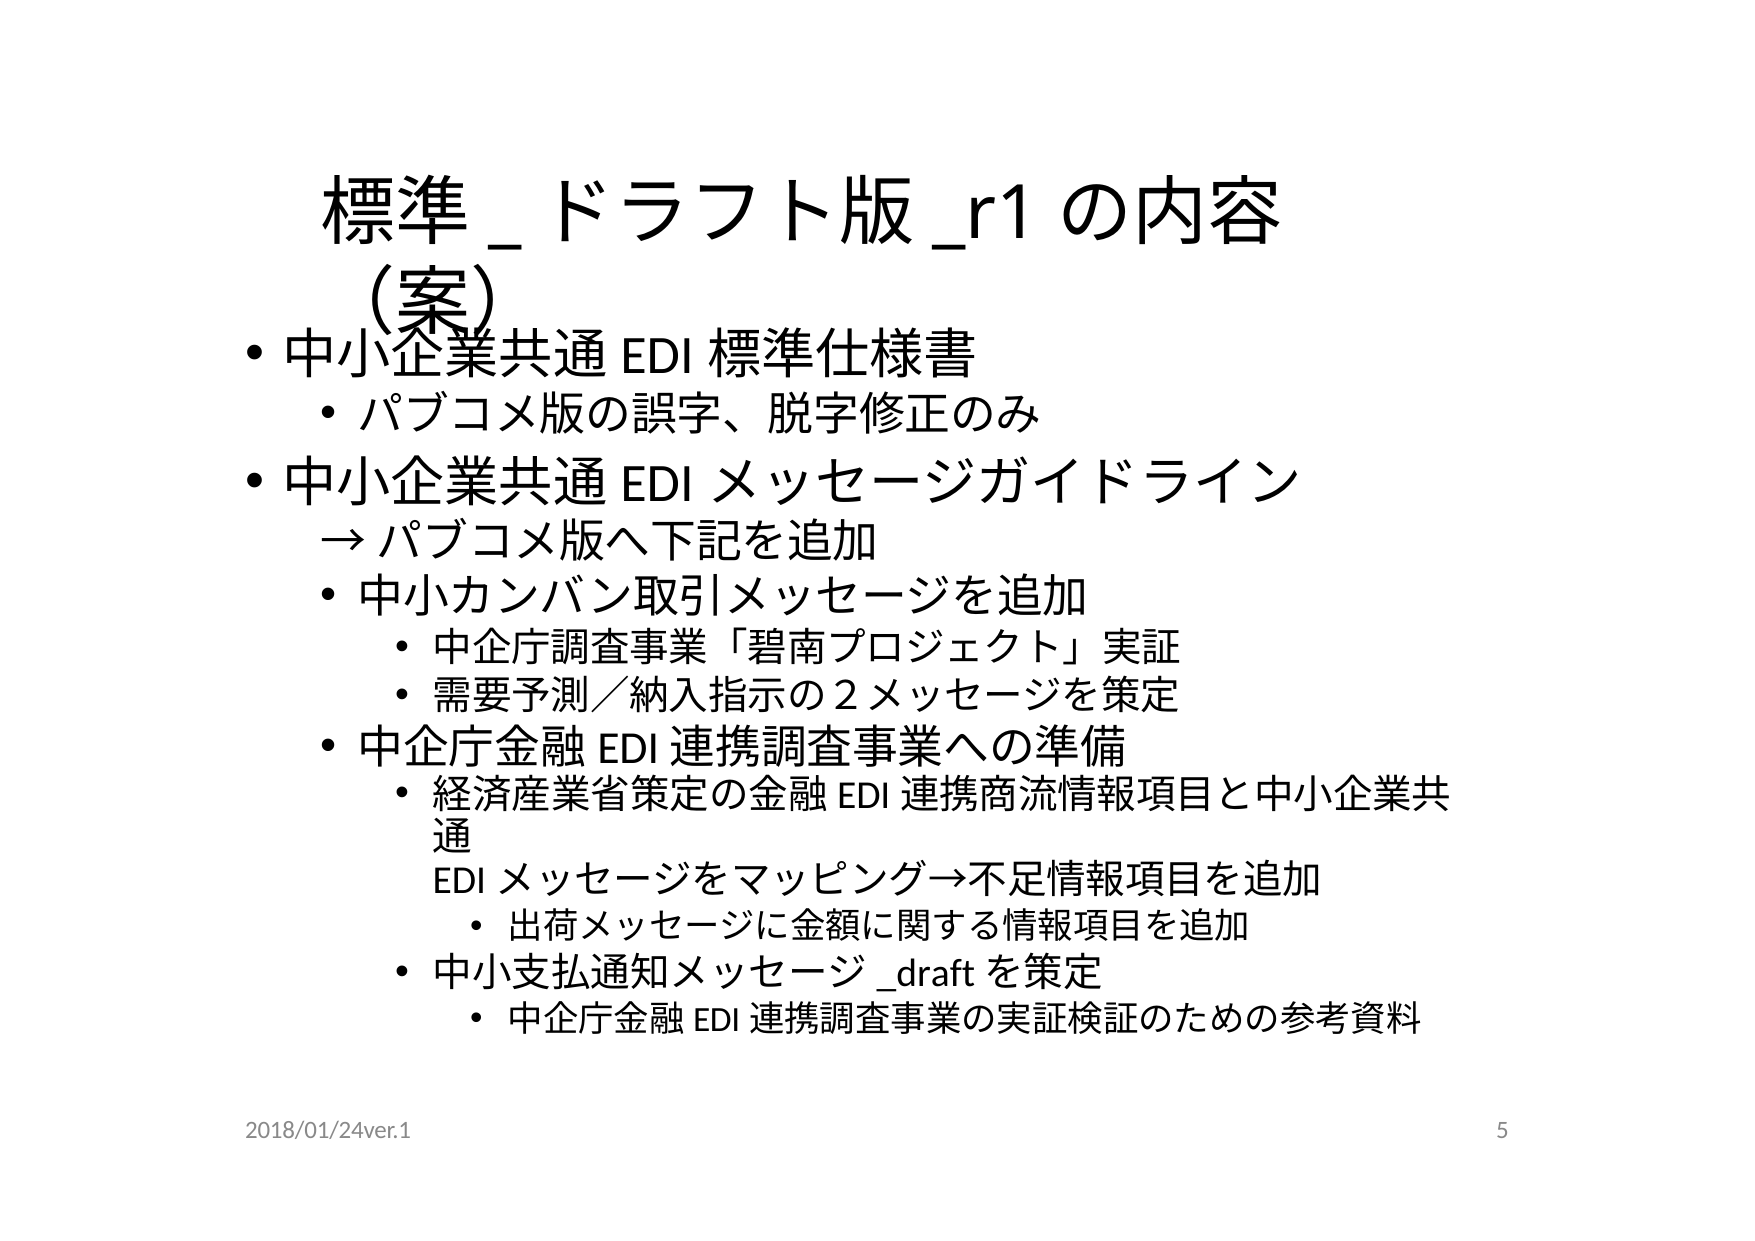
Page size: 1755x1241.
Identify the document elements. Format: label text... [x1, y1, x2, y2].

title 標準_ドラフト版_r1の内容（案） [318, 161, 1436, 317]
slide_number 5 [1491, 1117, 1513, 1241]
footer 2018/01/24ver.1 [243, 1117, 417, 1241]
text_box 中⼩企業共通EDI標準仕様書 パブコメ版の誤字、脱字修正のみ 中⼩企業共通EDIメッセージガイドライン →パブコメ版へ下記を追加 中⼩カンバン取引メッセージを追加 中企庁調査事業「碧南プロジェクト」実証 需要予測／納⼊指⽰の２メッセージを策定 中企庁⾦融EDI連携調査事業への準備 経済産業省策定の⾦融EDI連携商流情報項⽬と中⼩企業共通 EDIメッセージをマッピング→不⾜情報項⽬を追加 出荷メッセージに⾦額に関する情報項⽬を追加 中⼩⽀払通知メッセージ_draftを策定 中企庁⾦融EDI連携調査事業の実証検証のための参考資料 [243, 317, 1479, 1039]
